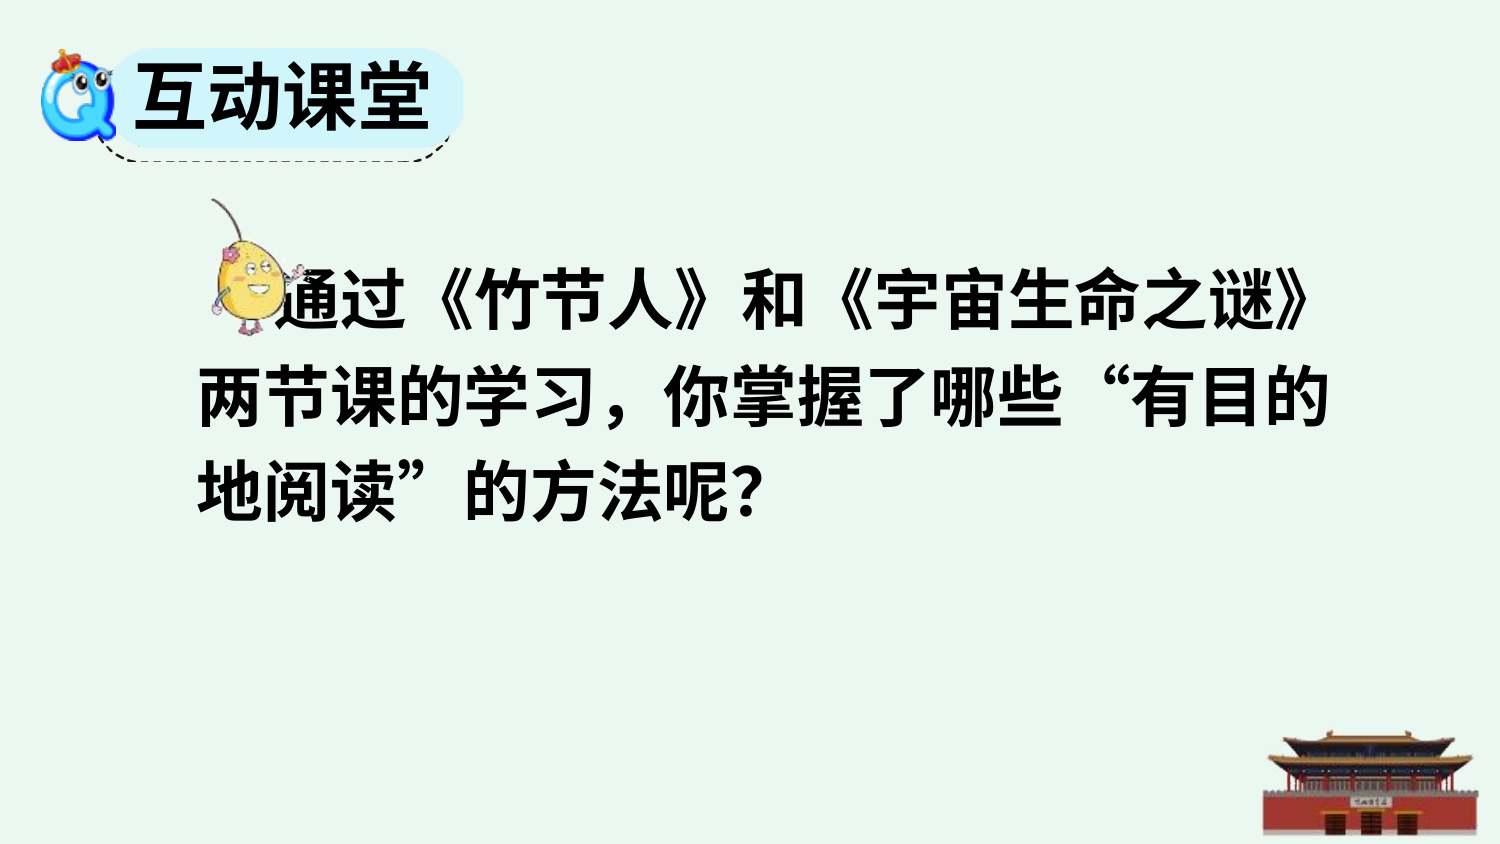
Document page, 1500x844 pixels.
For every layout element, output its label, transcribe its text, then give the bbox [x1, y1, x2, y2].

text_box 互动课堂 [121, 43, 470, 145]
text_box 通过《竹节人》和《宇宙生命之谜》两节课的学习，你掌握了哪些“有目的地阅读”的方法呢？ [182, 235, 1400, 538]
picture [204, 194, 311, 342]
picture [40, 48, 464, 163]
picture [1253, 725, 1484, 838]
